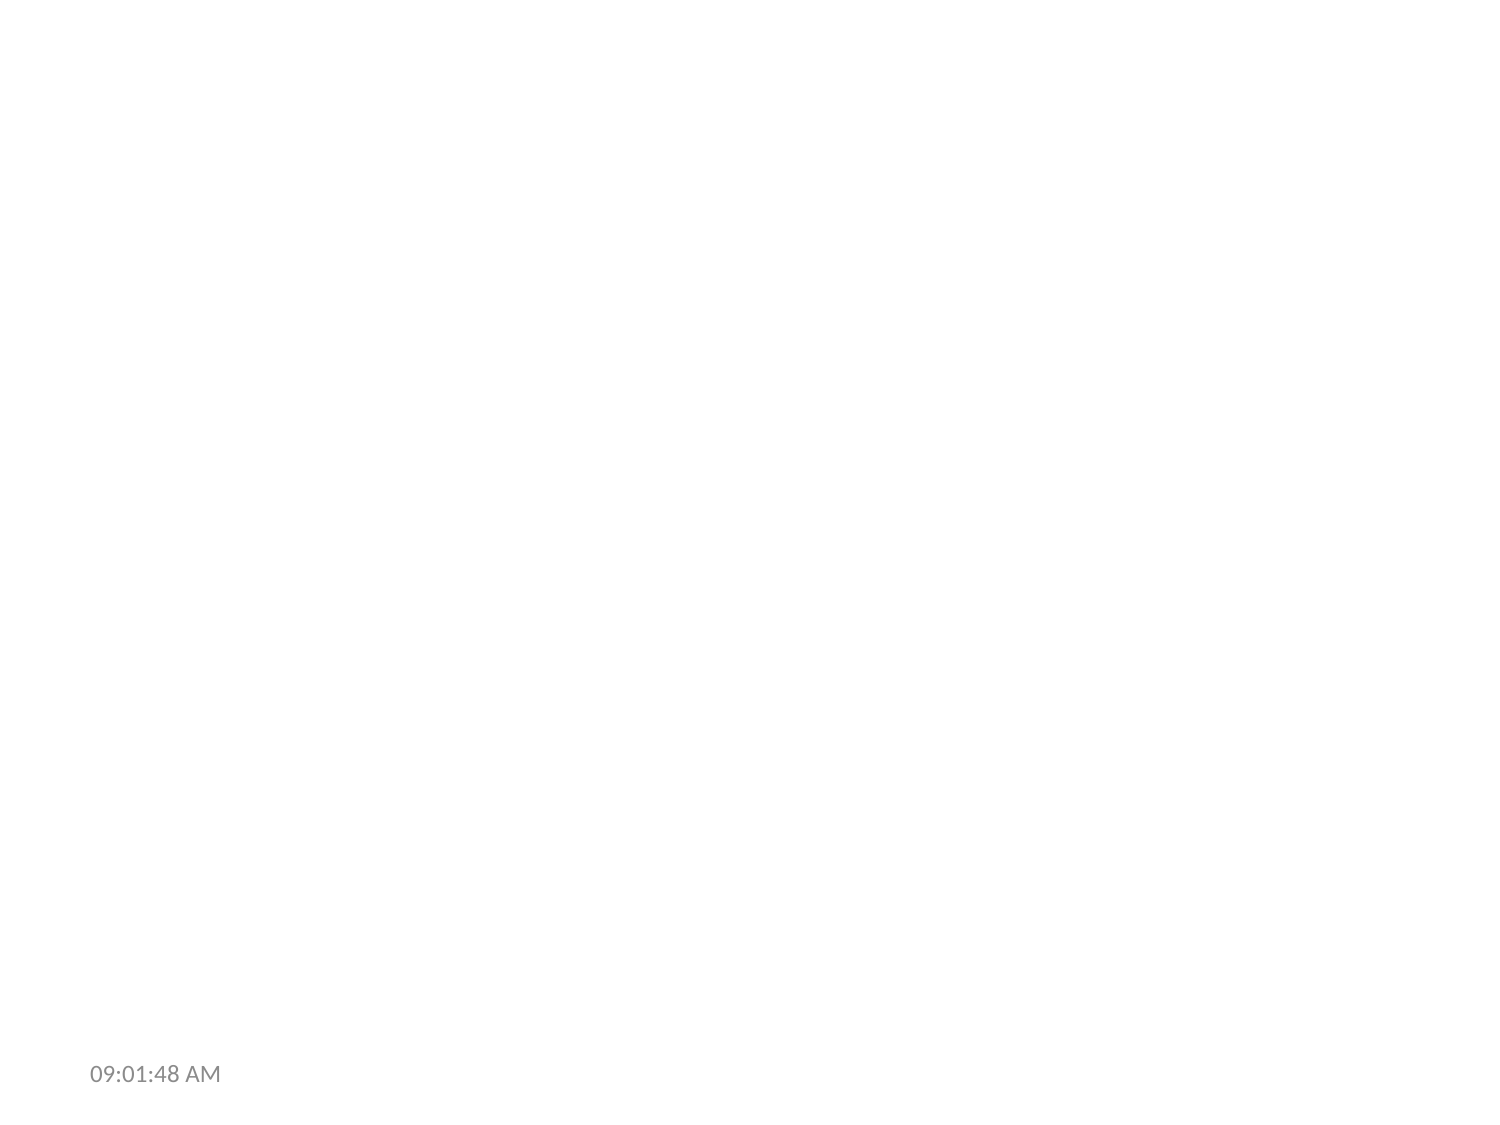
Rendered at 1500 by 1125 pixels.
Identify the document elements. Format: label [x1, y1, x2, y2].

slide_number [75, 1042, 425, 1103]
